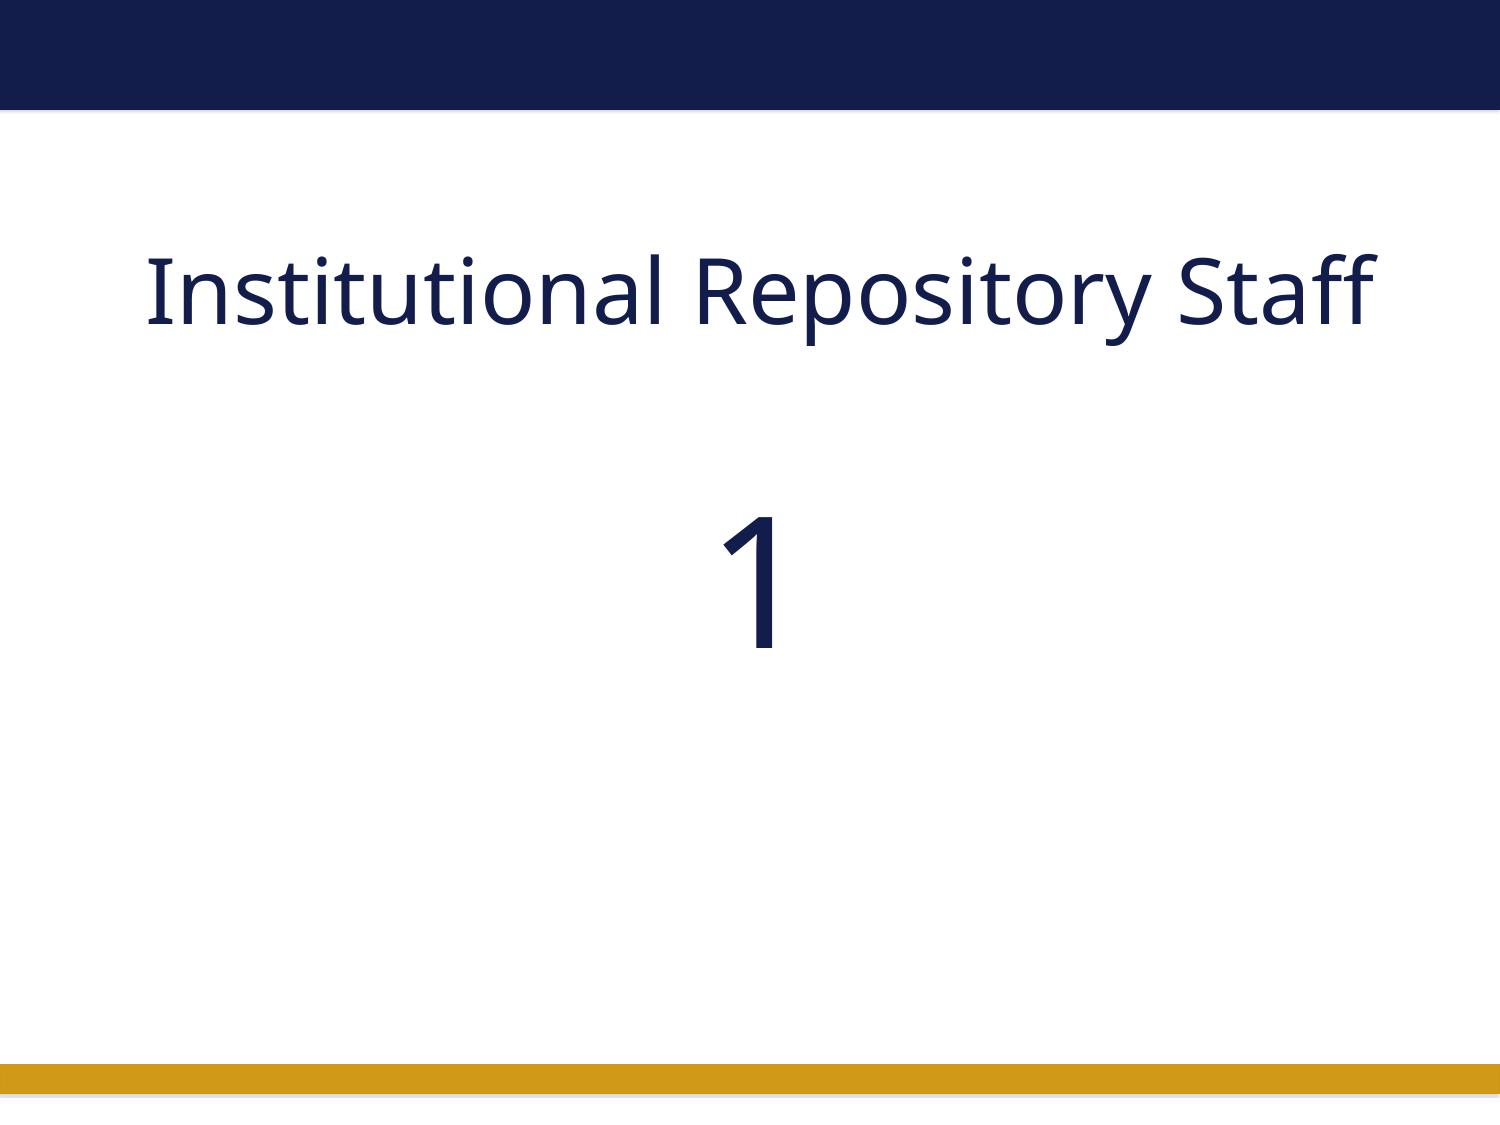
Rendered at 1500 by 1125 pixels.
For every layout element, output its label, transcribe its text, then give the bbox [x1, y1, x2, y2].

list 1 [95, 457, 1425, 677]
title Institutional Repository Staff [95, 173, 1425, 402]
